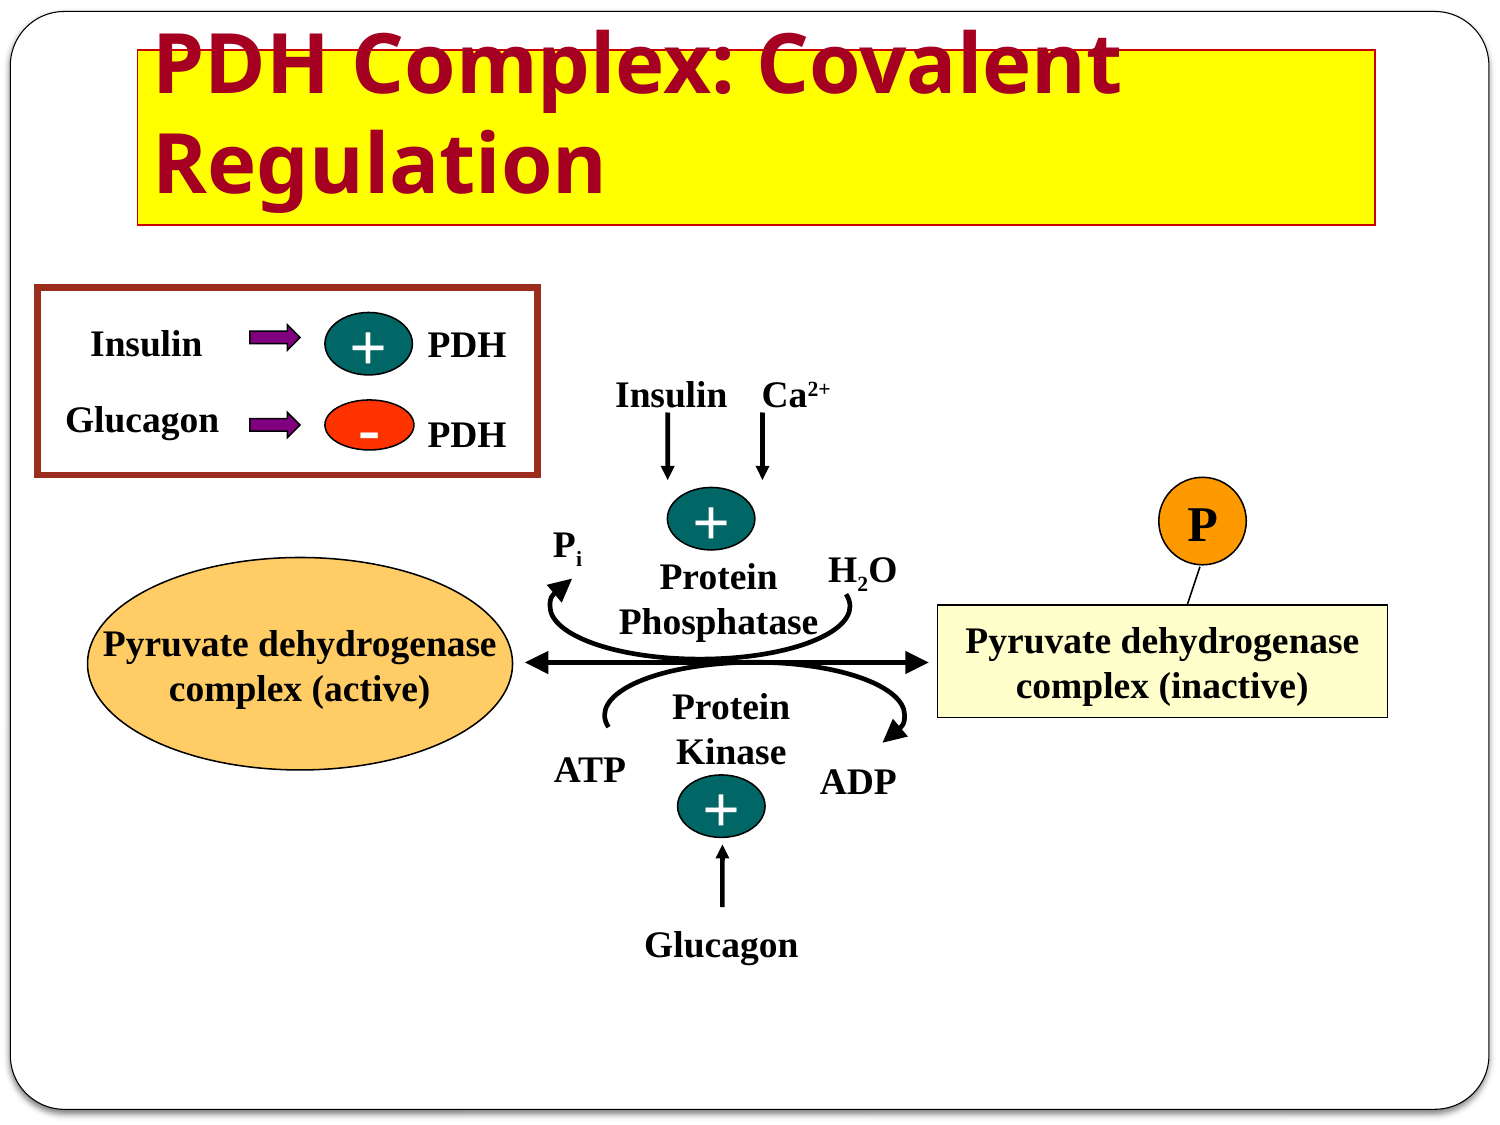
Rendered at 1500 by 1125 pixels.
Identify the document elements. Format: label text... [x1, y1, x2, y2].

text_box [549, 579, 599, 646]
text_box Protein Phosphatase [599, 544, 838, 650]
text_box [782, 652, 929, 673]
text_box [604, 677, 649, 728]
text_box [661, 412, 674, 480]
text_box [838, 604, 851, 628]
text_box [716, 844, 729, 908]
text_box [756, 412, 769, 480]
text_box Glucagon [629, 912, 814, 973]
title PDH Complex: Covalent Regulation [137, 49, 1376, 226]
text_box [525, 652, 727, 673]
text_box Pyruvate dehydrogenase complex (active) [87, 557, 513, 770]
text_box Pi [538, 512, 597, 579]
text_box + [667, 487, 755, 550]
text_box H2O [813, 537, 913, 604]
text_box ADP [805, 749, 913, 810]
text_box [37, 287, 538, 475]
text_box Insulin [600, 362, 743, 423]
text_box [659, 662, 906, 743]
text_box P [1158, 477, 1247, 565]
text_box Ca2+ [746, 362, 846, 423]
text_box + [677, 774, 766, 838]
text_box Protein Kinase [649, 674, 813, 780]
text_box [615, 650, 785, 660]
text_box ATP [539, 737, 642, 798]
text_box Pyruvate dehydrogenase complex (inactive) [937, 605, 1388, 718]
